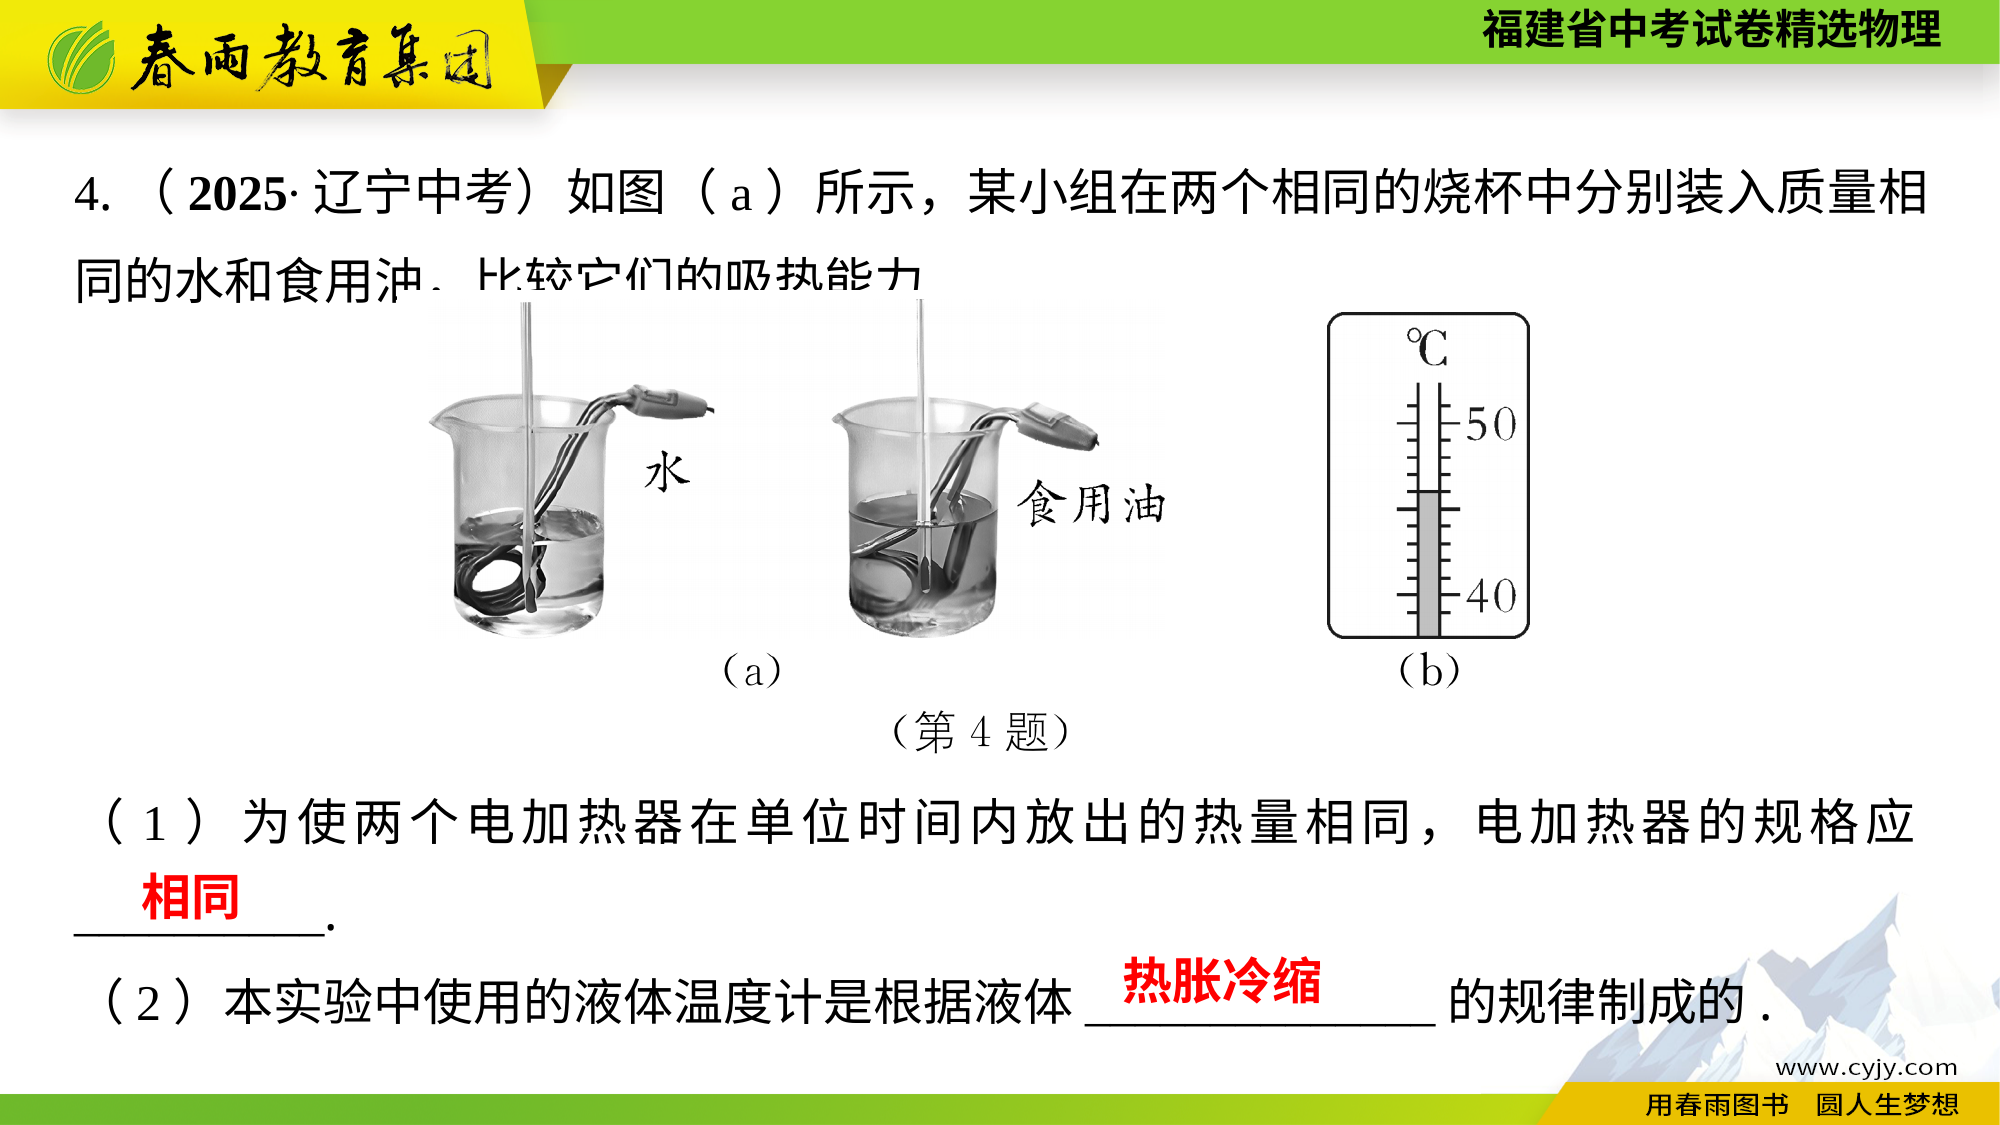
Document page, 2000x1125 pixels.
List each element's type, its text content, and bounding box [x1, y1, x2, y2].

list 4.（2025∙辽宁中考）如图（a）所示，某小组在两个相同的烧杯中分别装入质量相同的水和食用油，比较它们的吸热能力. （1）为使两个电加热器在单位时间内放出的热量相同，电加热器的规格应__________. （2）本实验中使用的液体温度计是根据液体______________的规律制成的. [59, 122, 1944, 1047]
picture [0, 0, 2000, 1125]
text_box 热胀冷缩 [1107, 942, 1338, 1018]
text_box 相同 [127, 857, 307, 933]
